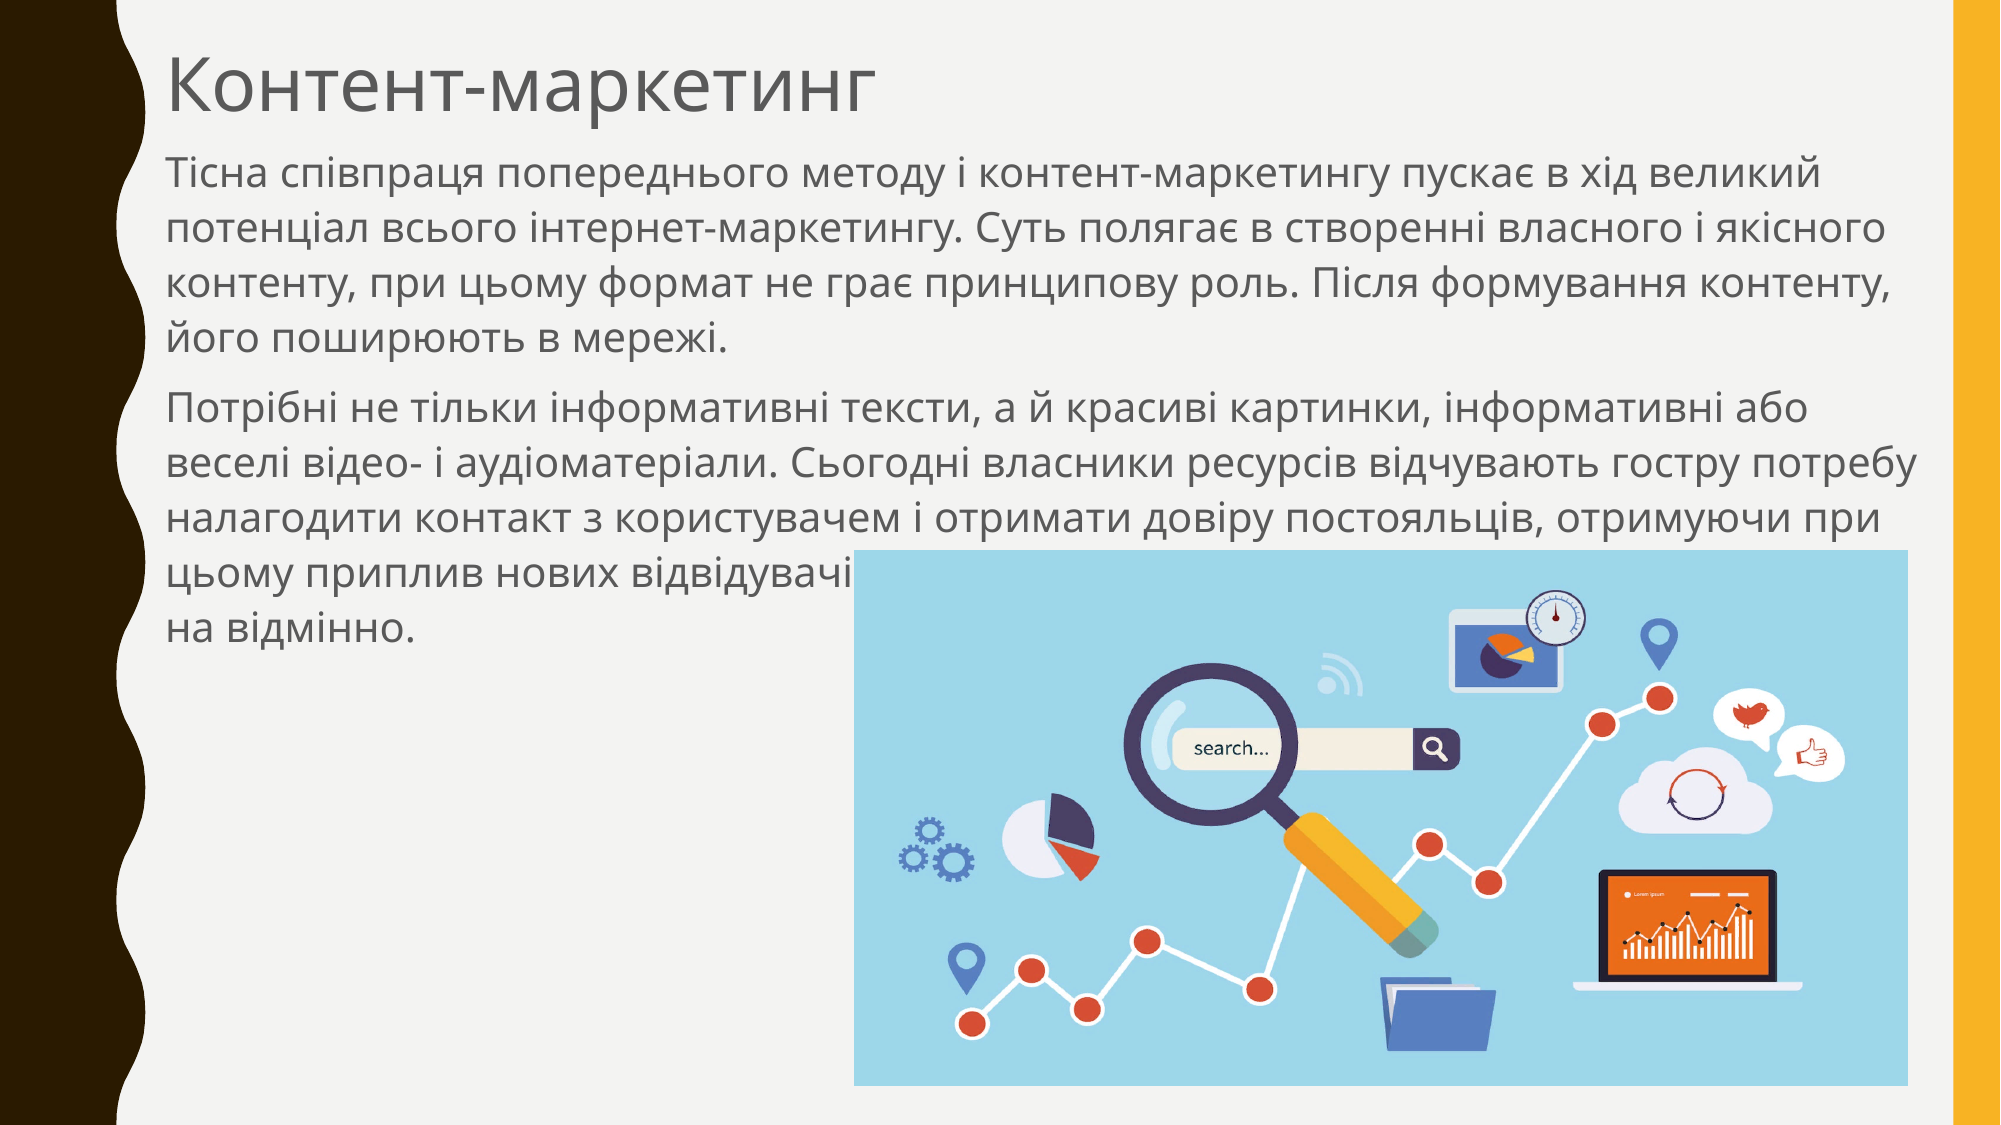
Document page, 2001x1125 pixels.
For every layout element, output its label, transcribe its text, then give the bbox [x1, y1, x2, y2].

list Контент-маркетинг Тісна співпраця попереднього методу і контент-маркетингу пускає в хід великий потенціал всього інтернет-маркетингу. Суть полягає в створенні власного і якісного контенту, при цьому формат не грає принципову роль. Після формування контенту, його поширюють в мережі. Потрібні не тільки інформативні тексти, а й красиві картинки, інформативні або веселі відео- і аудіоматеріали. Сьогодні власники ресурсів відчувають гостру потребу налагодити контакт з користувачем і отримати довіру постояльців, отримуючи при цьому приплив нових відвідувачів. Контент-маркетингу справляється із завданням на відмінно. [150, 20, 1933, 1004]
picture [853, 550, 1908, 1086]
